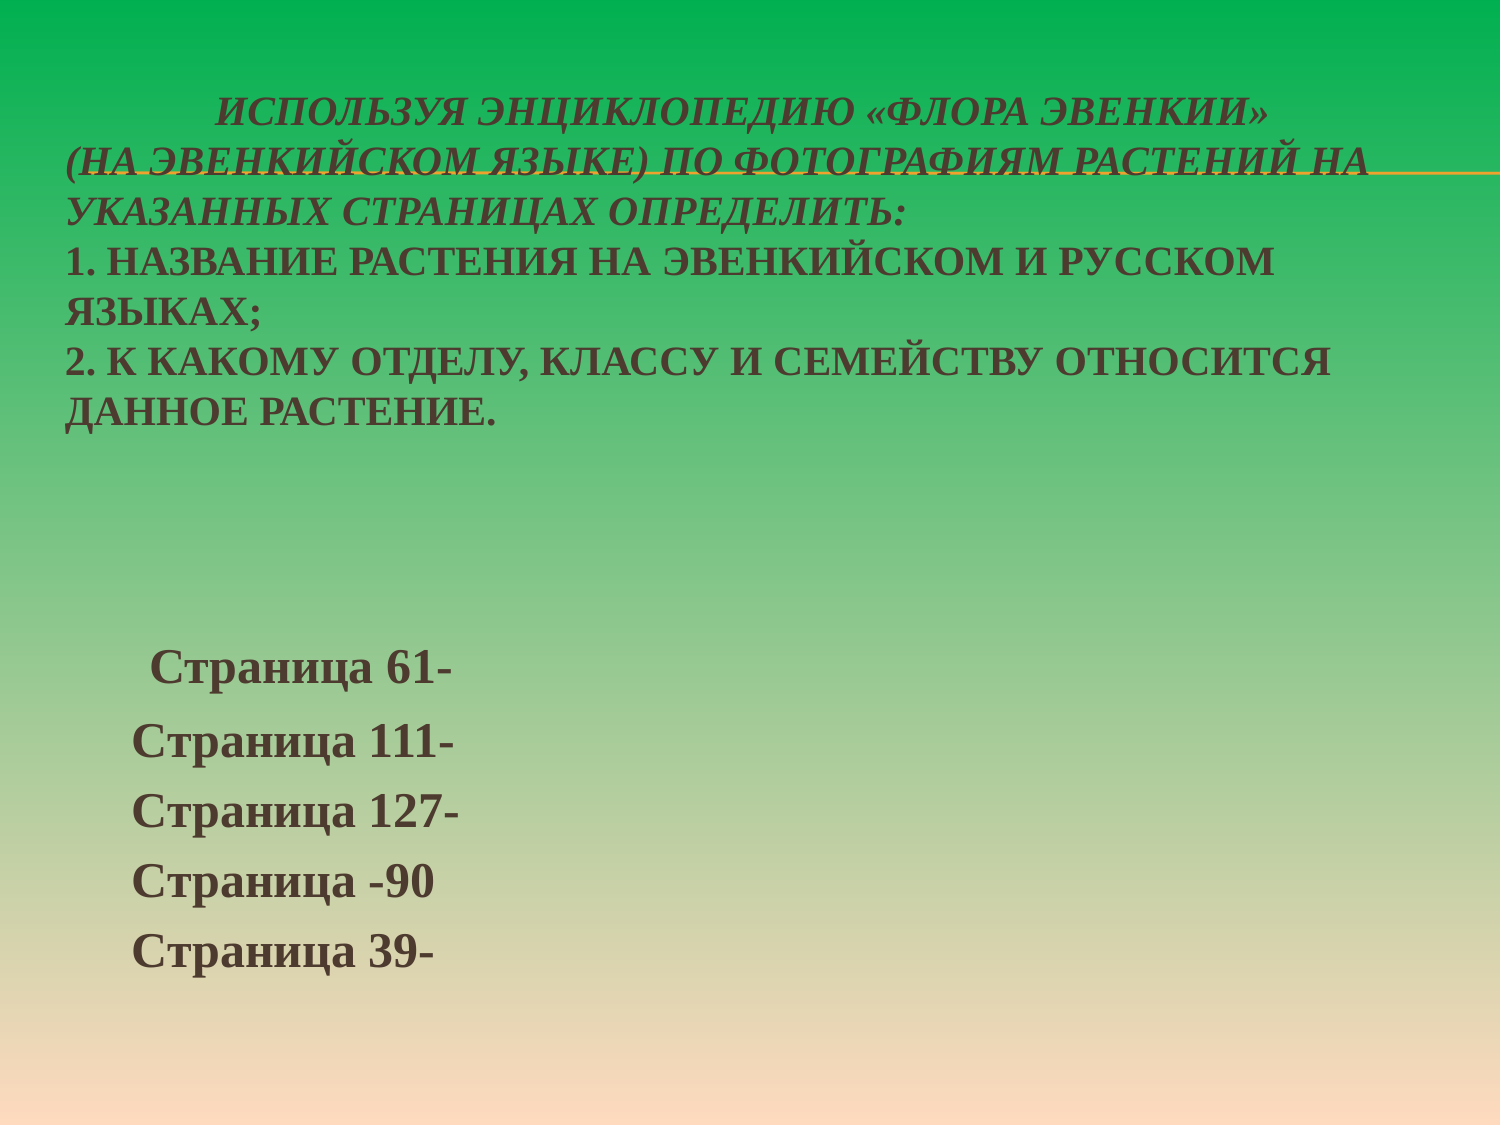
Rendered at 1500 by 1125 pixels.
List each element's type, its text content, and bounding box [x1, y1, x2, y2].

title Используя энциклопедию «Флора Эвенкии» (на эвенкийском языке) по фотографиям растений на указанных страницах определить: 1. Название растения на эвенкийском и русском языках; 2. К какому отделу, классу и семейству относится данное растение. [50, 113, 1475, 305]
list Страница 61- Страница 111- Страница 127- Страница -90 Страница 39- [117, 609, 1393, 1083]
